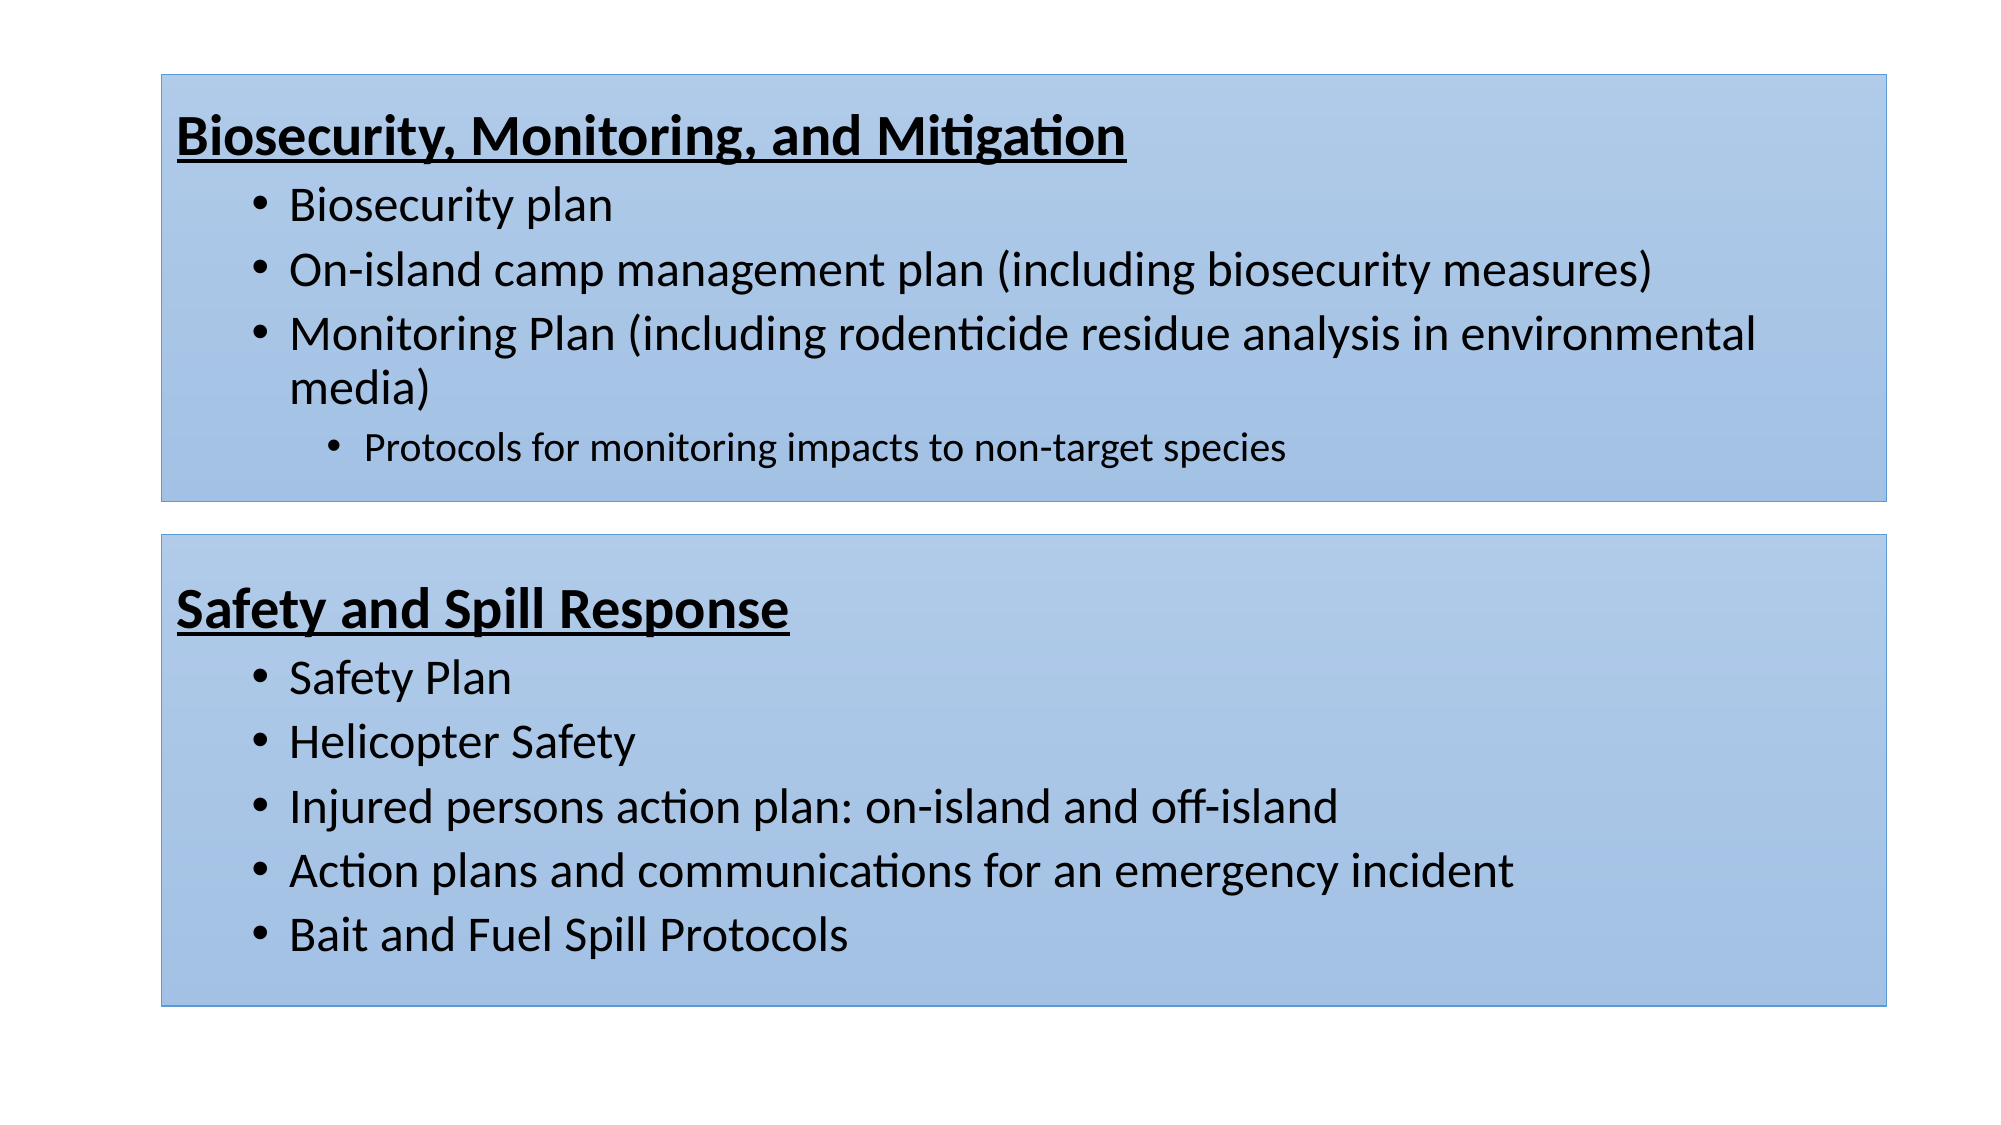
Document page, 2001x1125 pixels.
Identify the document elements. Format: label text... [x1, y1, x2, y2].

text_box Biosecurity, Monitoring, and Mitigation Biosecurity plan On-island camp management plan (including biosecurity measures) Monitoring Plan (including rodenticide residue analysis in environmental media) Protocols for monitoring impacts to non-target species [161, 74, 1887, 502]
list Safety and Spill Response Safety Plan Helicopter Safety Injured persons action plan: on-island and off-island Action plans and communications for an emergency incident Bait and Fuel Spill Protocols [161, 534, 1887, 1007]
